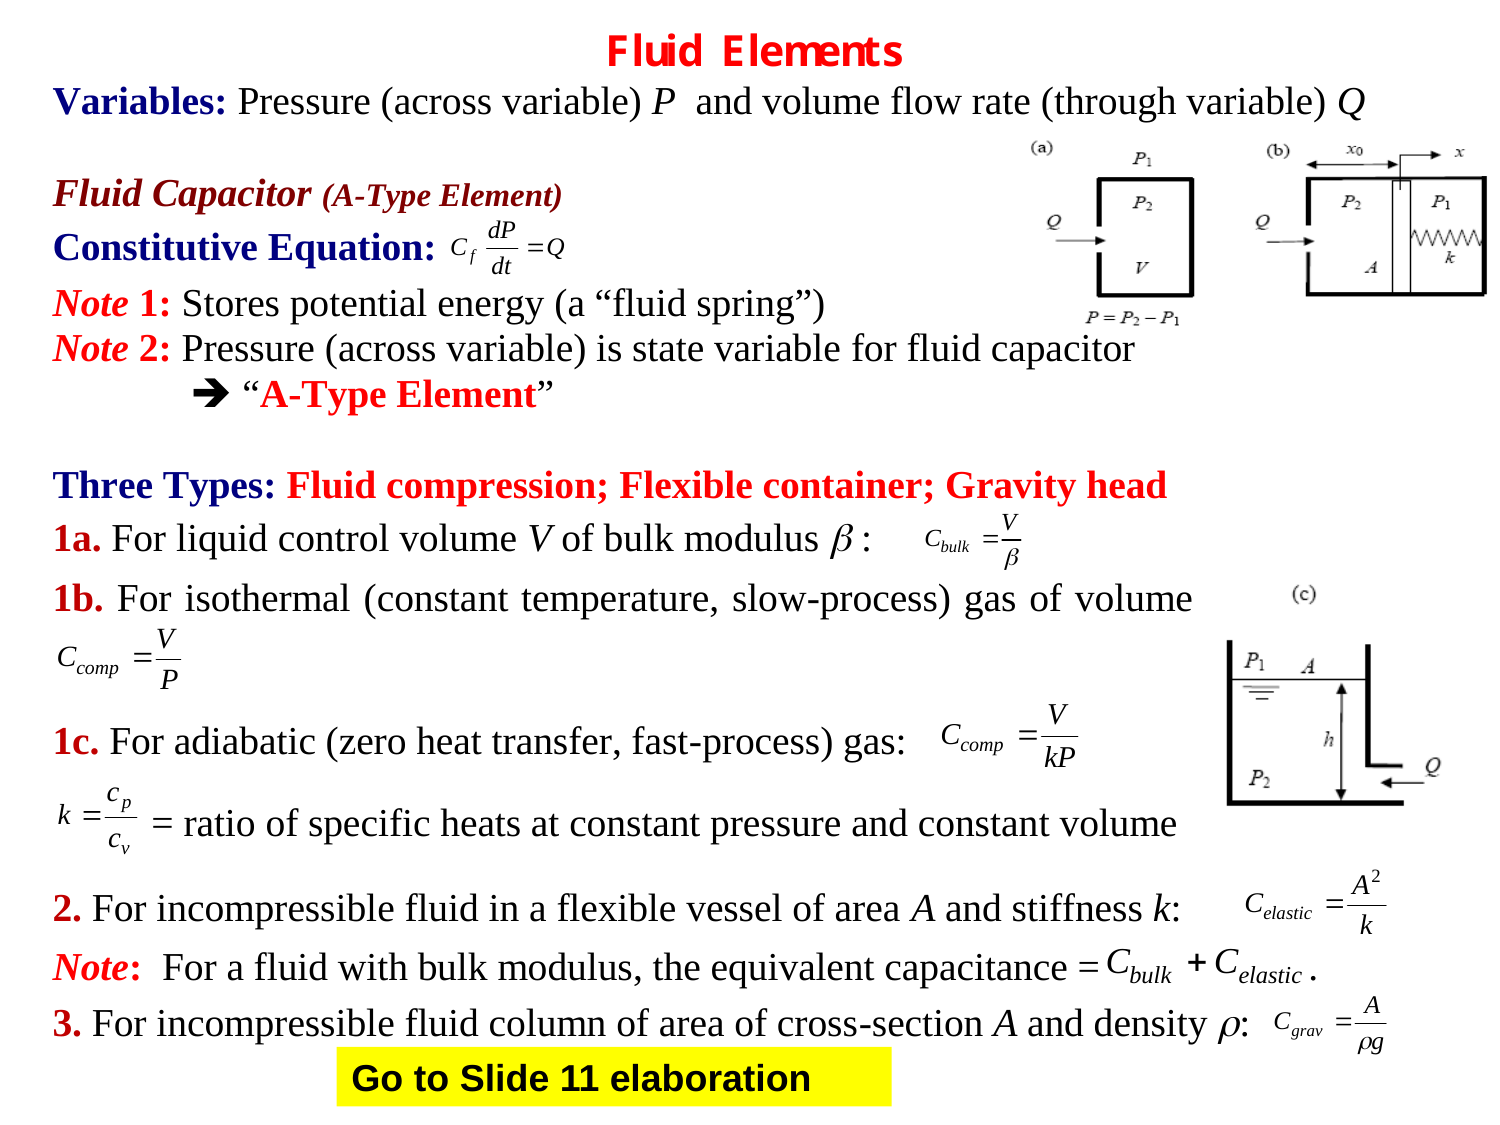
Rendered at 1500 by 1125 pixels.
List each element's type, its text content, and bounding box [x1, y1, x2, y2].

picture [1198, 573, 1458, 824]
picture [1021, 131, 1500, 334]
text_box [52, 18, 1459, 1062]
text_box Go to Slide 11 elaboration [336, 1070, 892, 1107]
